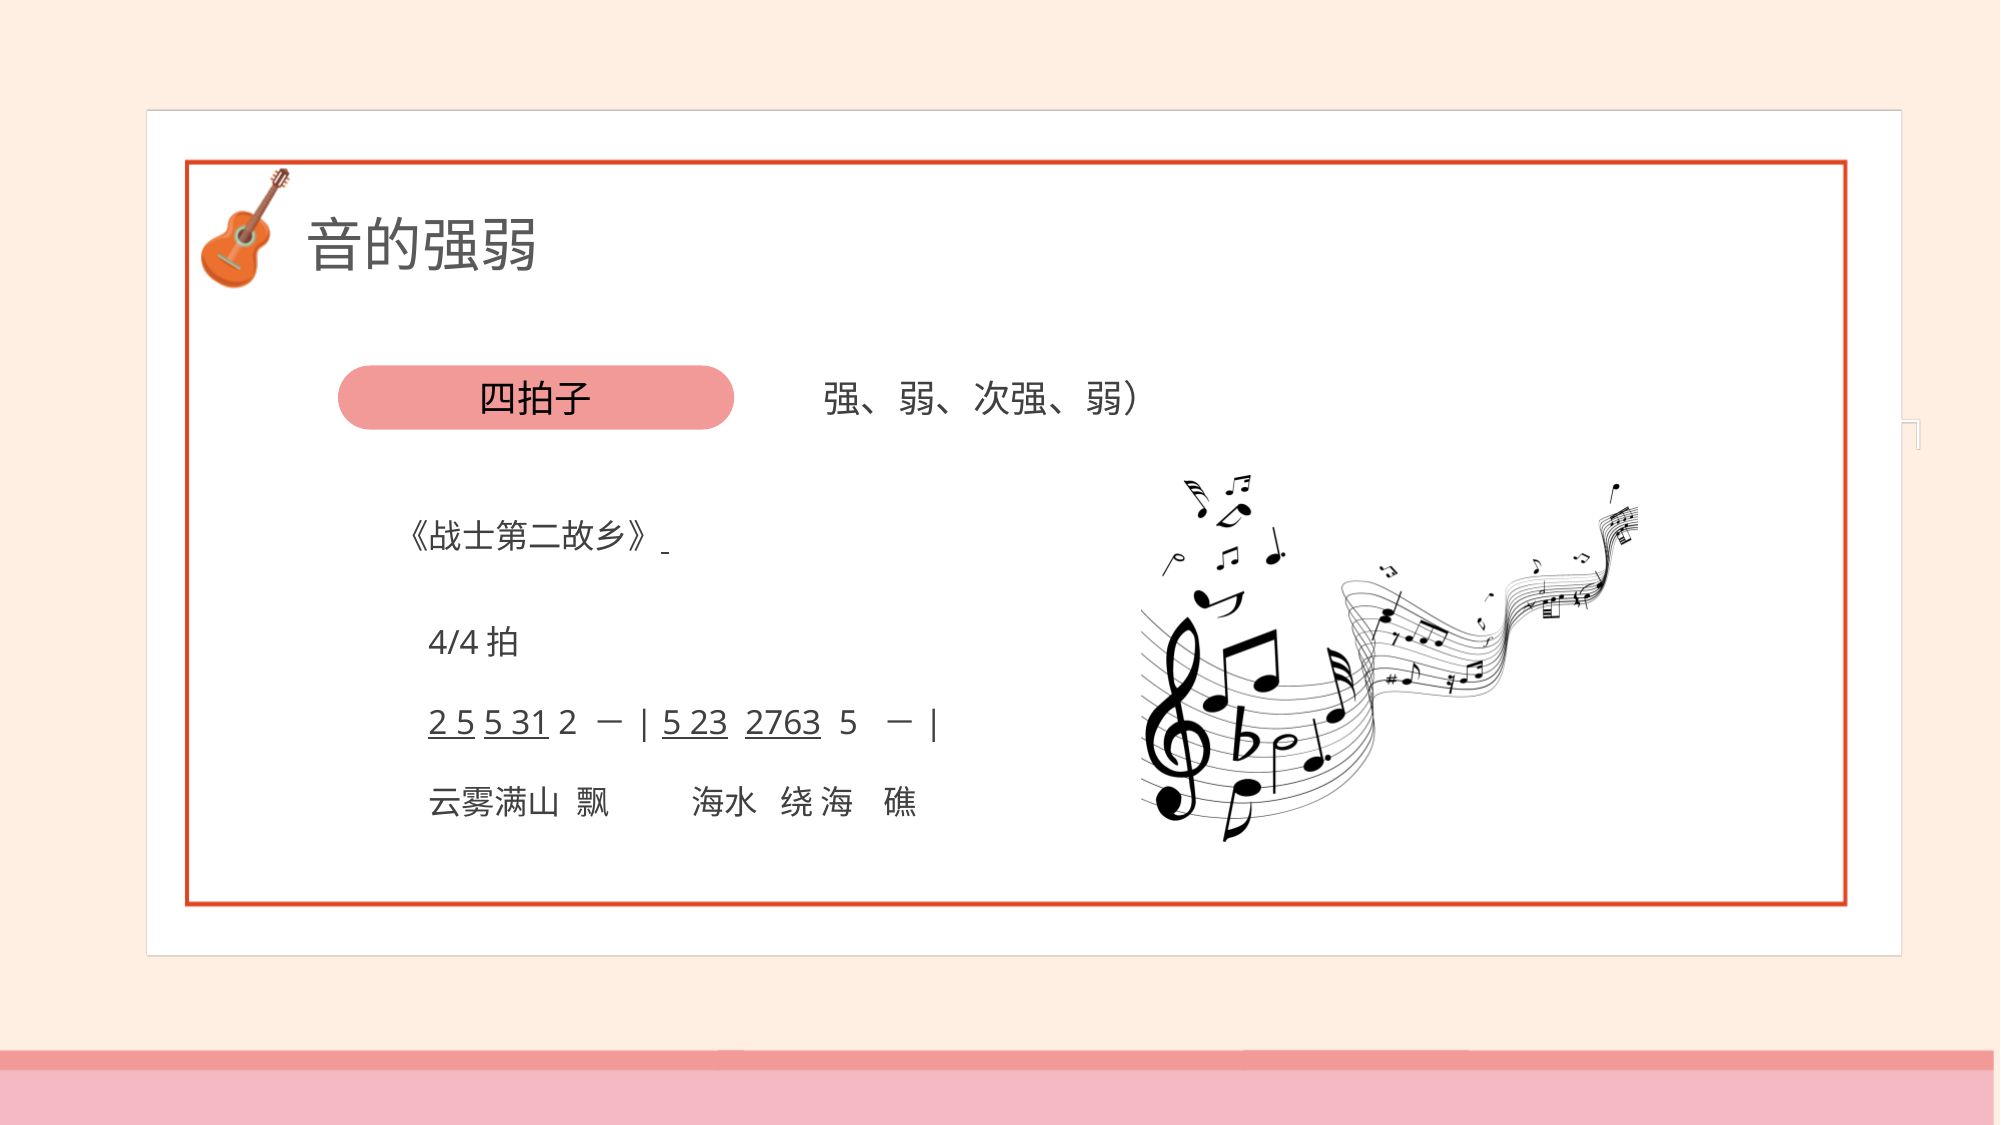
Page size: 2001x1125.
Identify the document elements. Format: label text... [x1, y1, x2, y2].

picture [107, 40, 1926, 1014]
text_box 强、弱、次强、弱） [808, 367, 1500, 427]
picture [0, 1035, 1994, 1125]
text_box 四拍子 [336, 364, 736, 431]
text_box 4/4拍 2 5 5 31 2 －| 5 23 2763 5 －| 云雾满山 飘 海水 绕 海 礁 [413, 613, 968, 829]
text_box 音的强弱 [332, 201, 987, 286]
text_box 《战士第二故乡》 [380, 508, 1141, 563]
